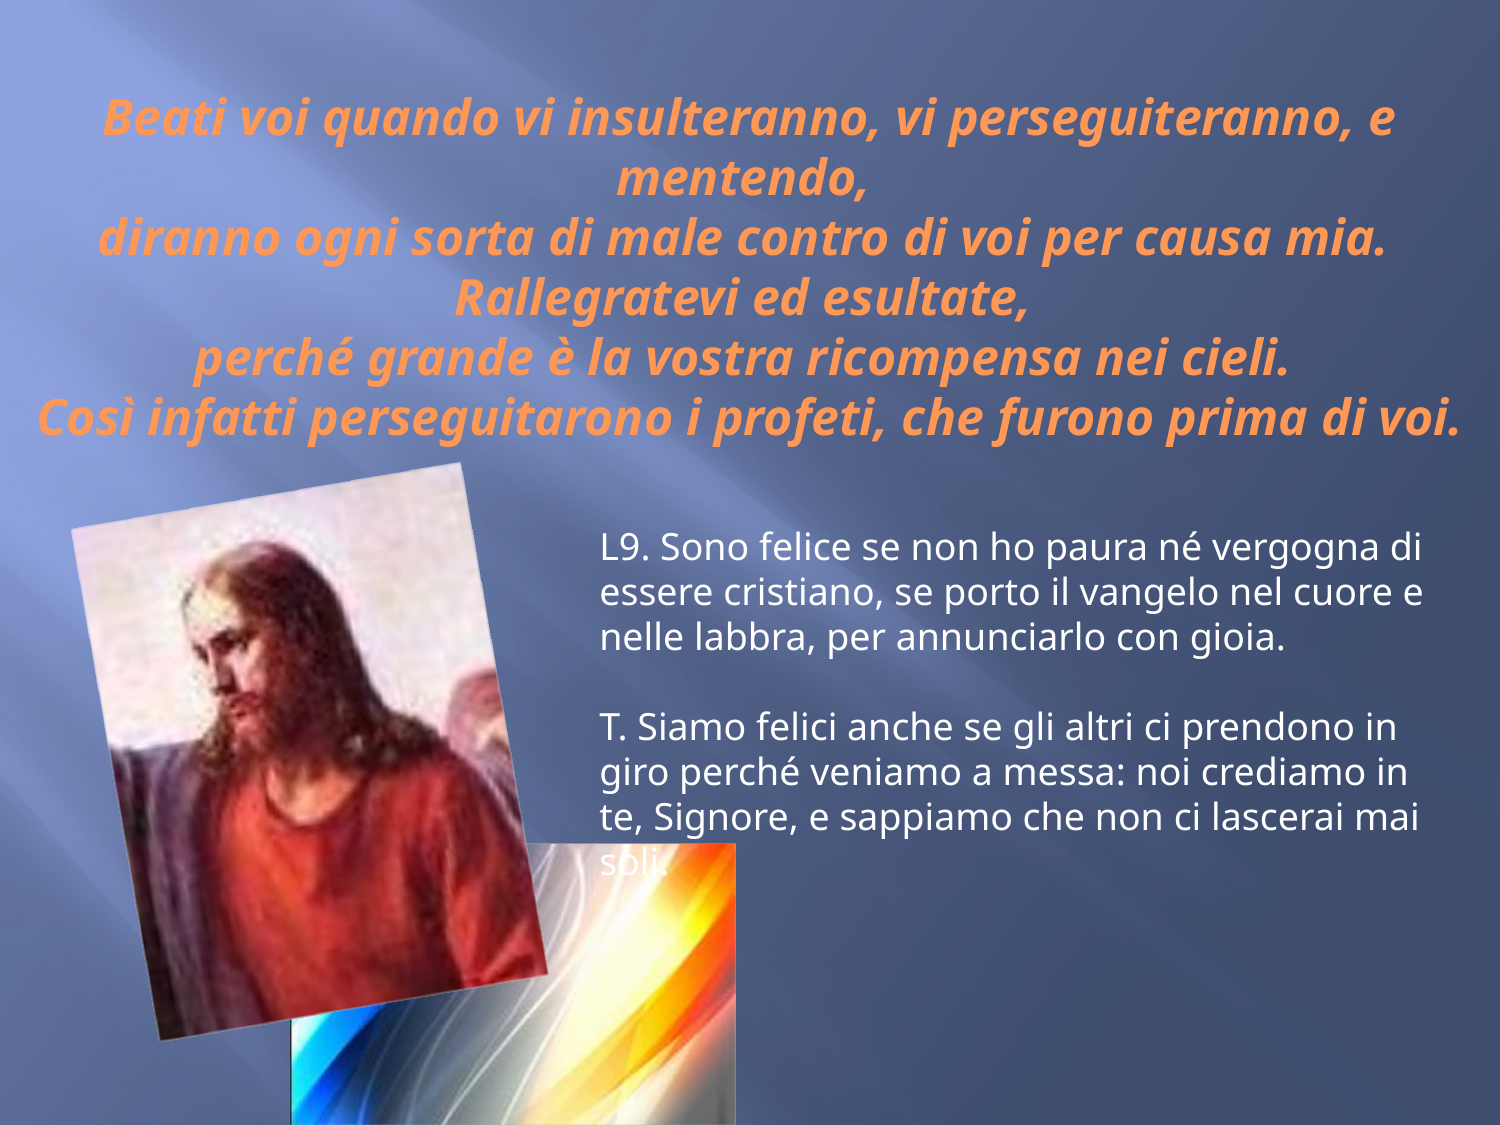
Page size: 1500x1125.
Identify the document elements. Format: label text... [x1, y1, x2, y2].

picture [73, 464, 735, 1125]
text_box L9. Sono felice se non ho paura né vergogna di essere cristiano, se porto il vangelo nel cuore e nelle labbra, per annunciarlo con gioia. T. Siamo felici anche se gli altri ci prendono in giro perché veniamo a messa: noi crediamo in te, Signore, e sappiamo che non ci lascerai mai soli. [584, 515, 1471, 890]
text_box Beati voi quando vi insulteranno, vi perseguiteranno, e mentendo, diranno ogni sorta di male contro di voi per causa mia. Rallegratevi ed esultate, perché grande è la vostra ricompensa nei cieli. Così infatti perseguitarono i profeti, che furono prima di voi. [0, 78, 1500, 454]
